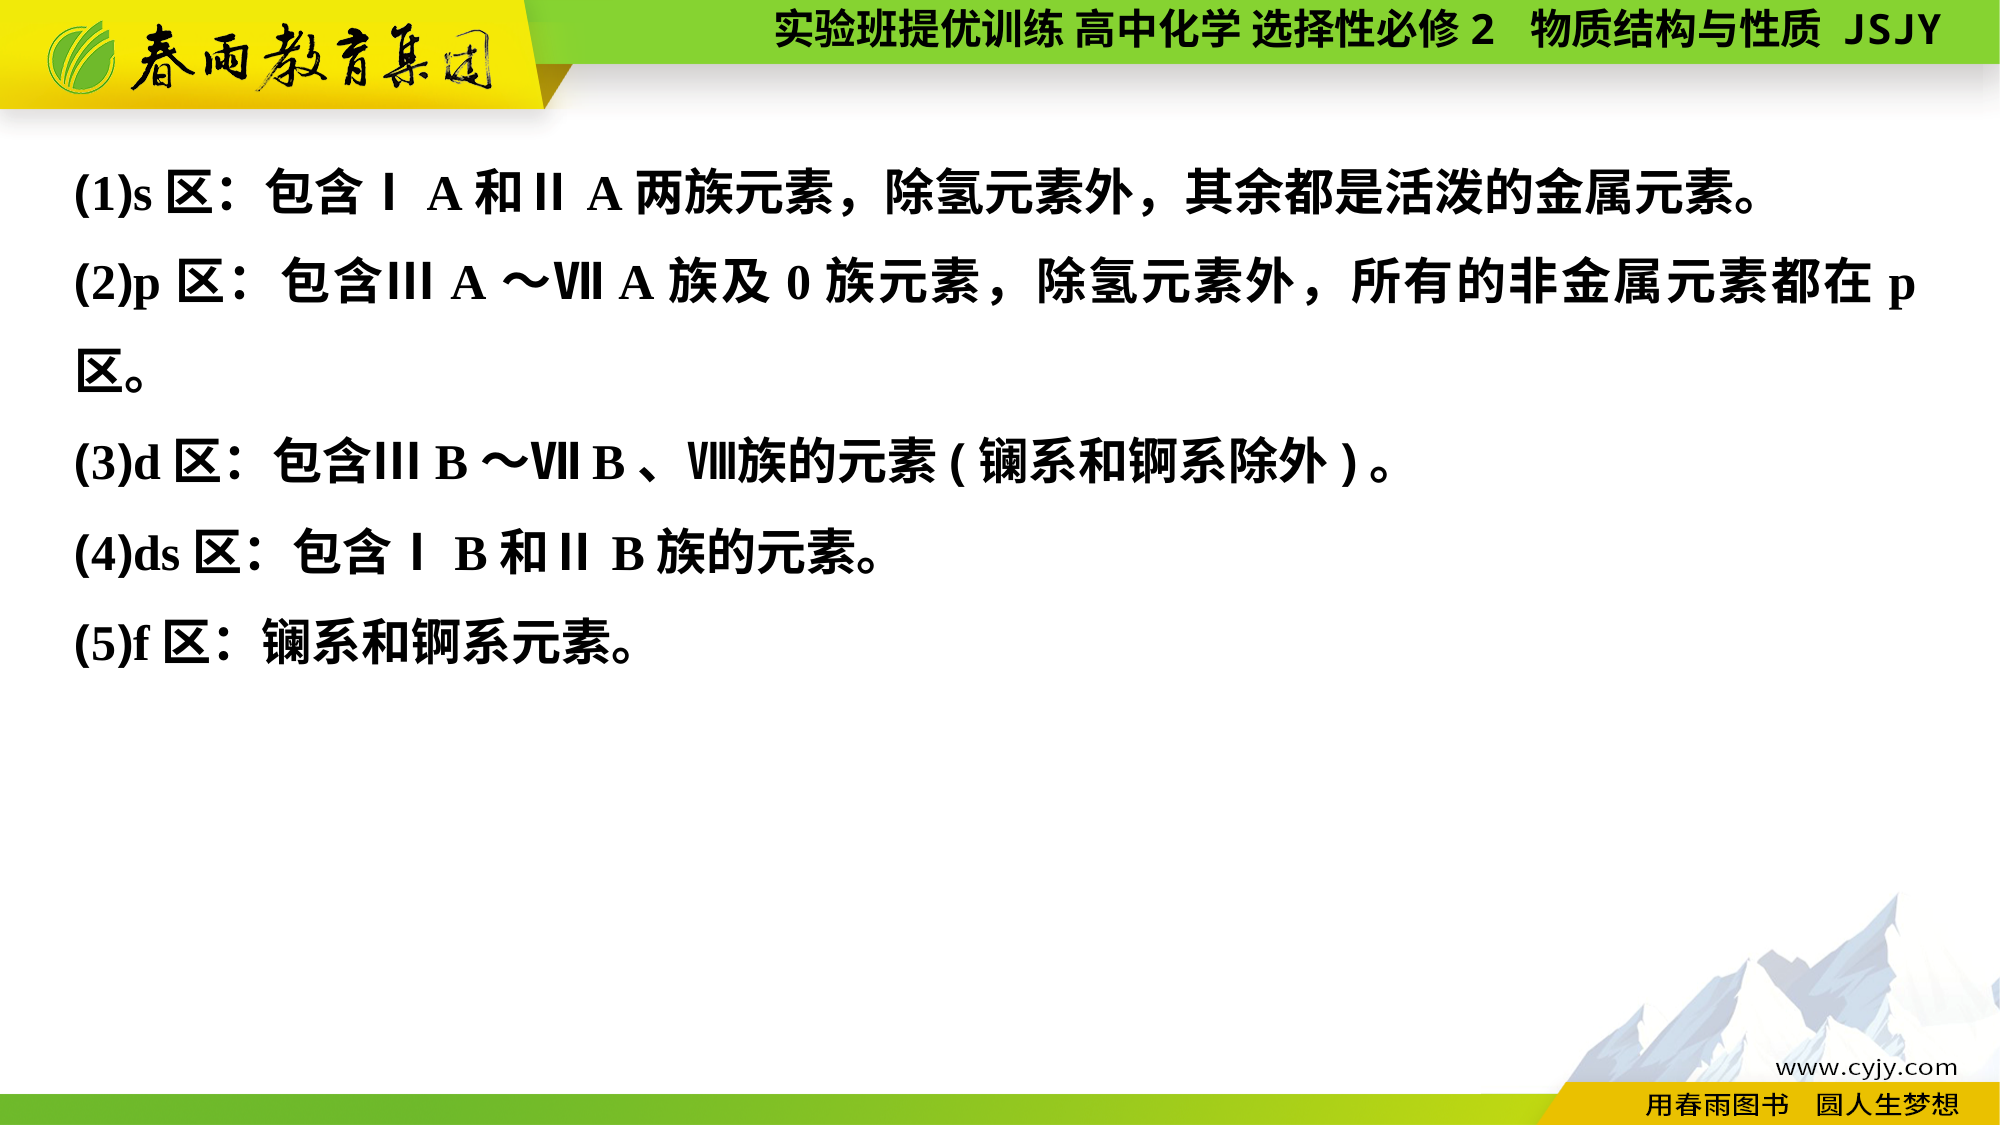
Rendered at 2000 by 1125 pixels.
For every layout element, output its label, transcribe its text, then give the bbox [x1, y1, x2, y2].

list (1)s区：包含ⅠA和ⅡA两族元素，除氢元素外，其余都是活泼的金属元素。 (2)p区：包含ⅢA～ⅦA族及0族元素，除氢元素外，所有的非金属元素都在p区。 (3)d区：包含ⅢB～ⅦB、Ⅷ族的元素(镧系和锕系除外)。 (4)ds区：包含ⅠB和ⅡB族的元素。 (5)f区：镧系和锕系元素。 [59, 122, 1944, 592]
picture [0, 0, 2000, 1125]
